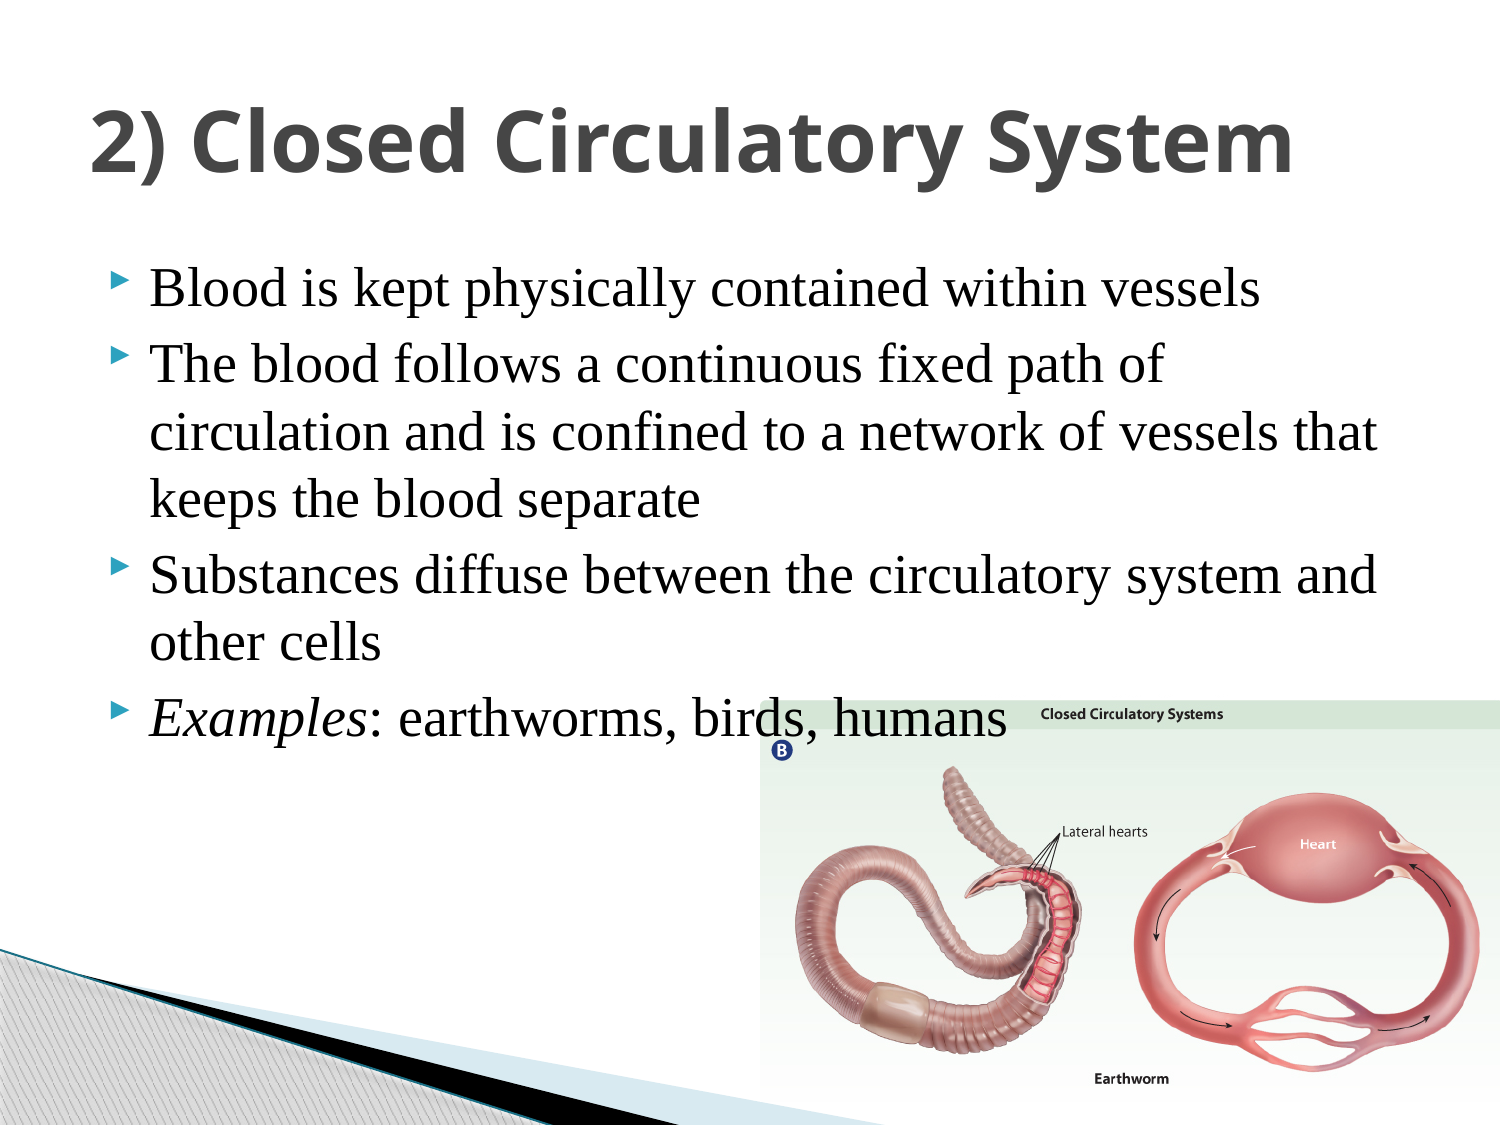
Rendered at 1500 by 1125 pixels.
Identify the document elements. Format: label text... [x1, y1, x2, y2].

title 2) Closed Circulatory System [75, 45, 1425, 233]
list Blood is kept physically contained within vessels The blood follows a continuous fixed path of circulation and is confined to a network of vessels that keeps the blood separate Substances diffuse between the circulatory system and other cells Examples: earthworms, birds, humans [75, 243, 1425, 986]
picture [760, 693, 1500, 1103]
